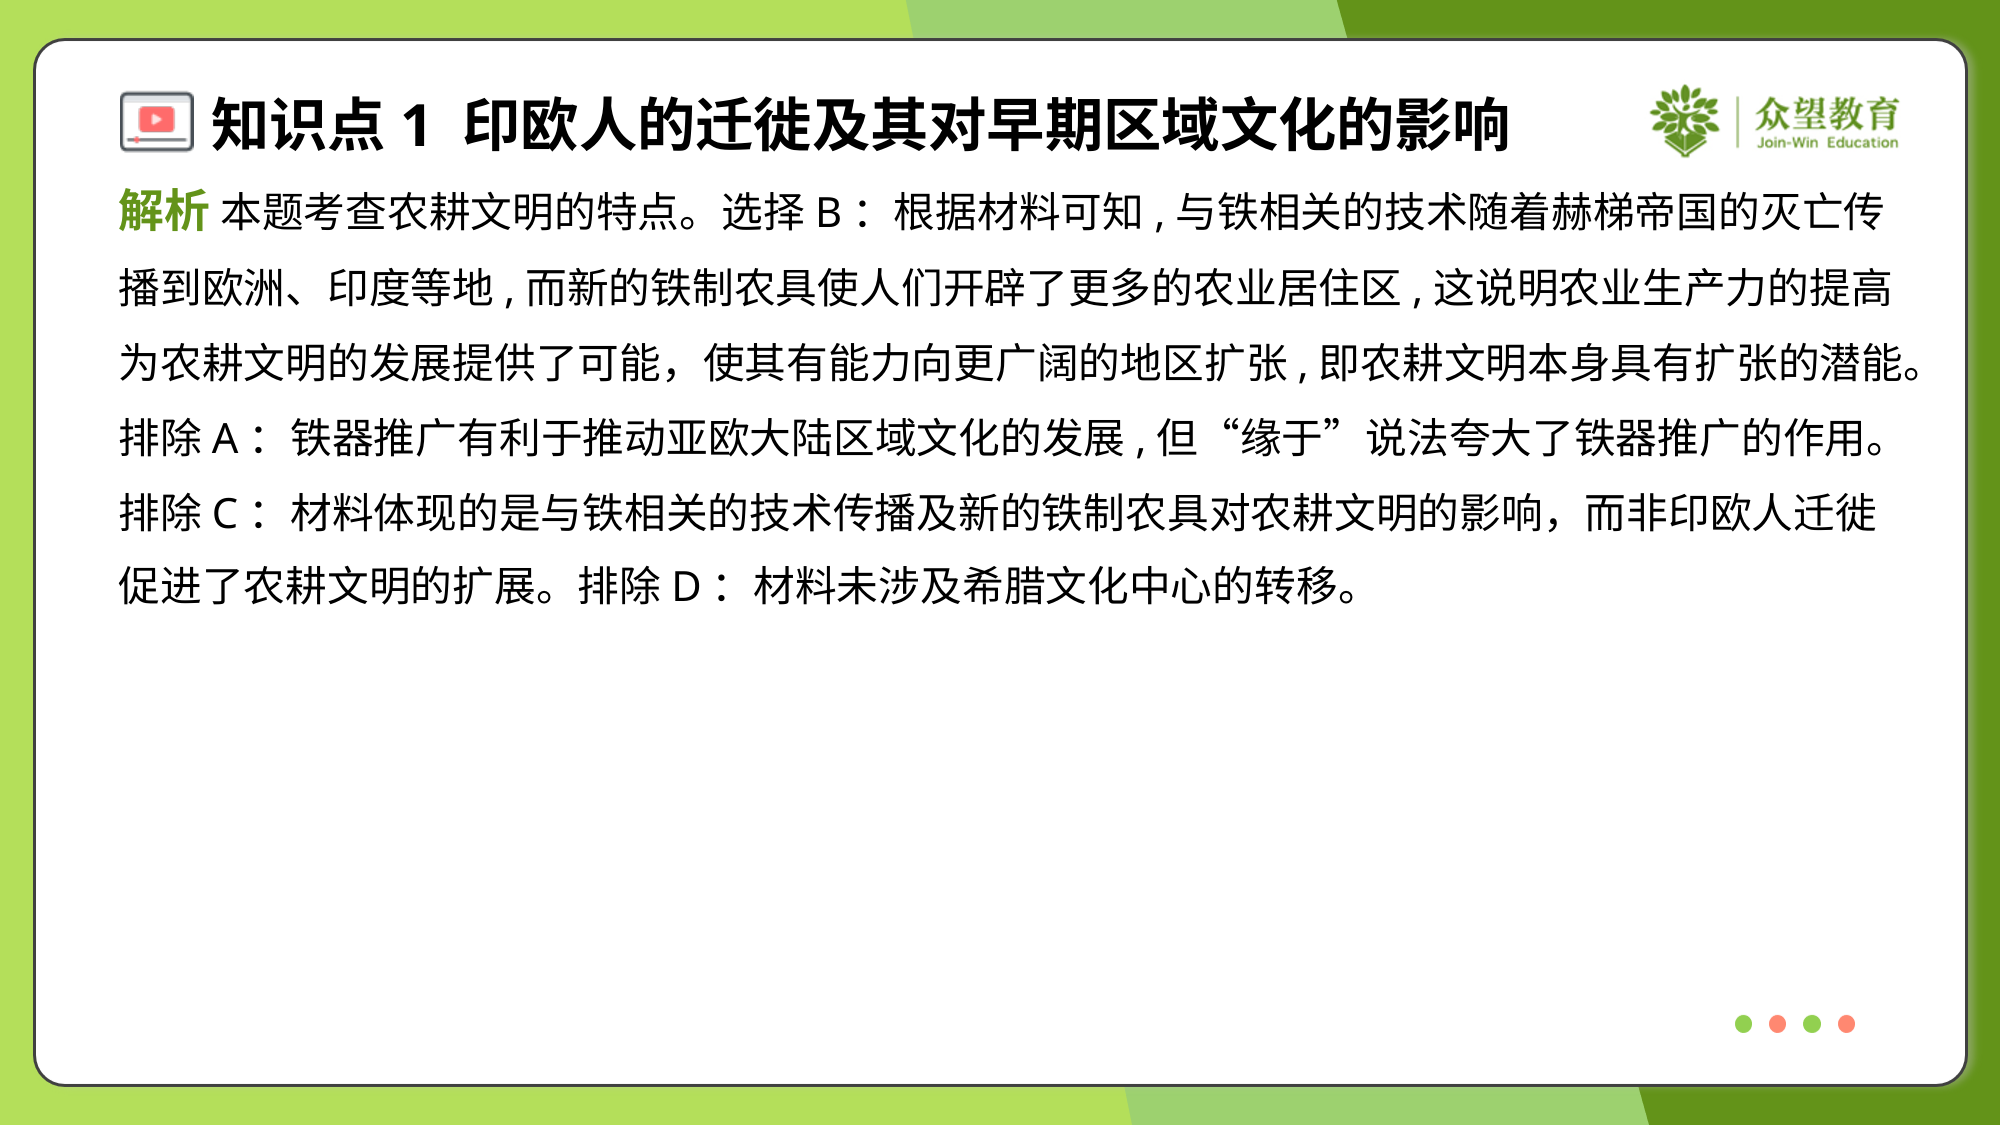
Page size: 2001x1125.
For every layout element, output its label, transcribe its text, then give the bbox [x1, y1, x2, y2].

picture [0, 0, 2000, 1125]
text_box 解析 本题考查农耕文明的特点。选择B：根据材料可知,与铁相关的技术随着赫梯帝国的灭亡传 播到欧洲、印度等地,而新的铁制农具使人们开辟了更多的农业居住区,这说明农业生产力的提高 为农耕文明的发展提供了可能，使其有能力向更广阔的地区扩张,即农耕文明本身具有扩张的潜能。 排除A：铁器推广有利于推动亚欧大陆区域文化的发展,但“缘于”说法夸大了铁器推广的作用。 排除C：材料体现的是与铁相关的技术传播及新的铁制农具对农耕文明的影响，而非印欧人迁徙 促进了农耕文明的扩展。排除D：材料未涉及希腊文化中心的转移。 [118, 159, 1883, 602]
